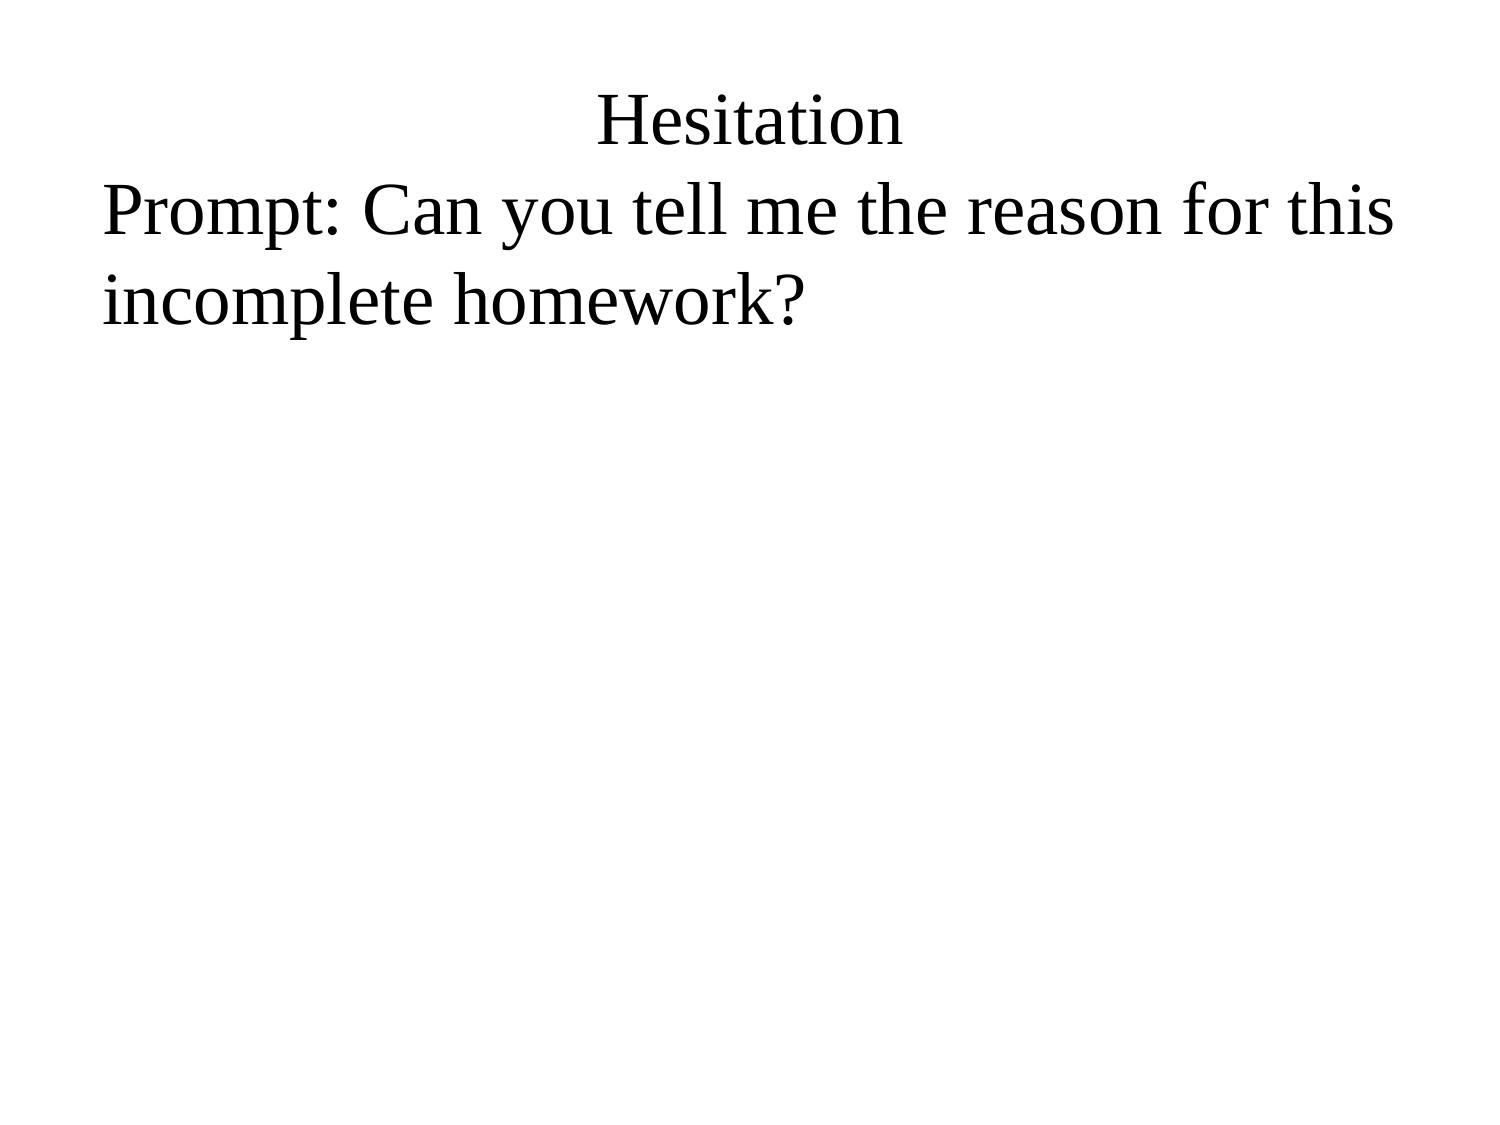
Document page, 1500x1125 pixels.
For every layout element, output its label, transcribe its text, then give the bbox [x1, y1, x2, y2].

text_box Hesitation Prompt: Can you tell me the reason for this incomplete homework? [87, 62, 1413, 348]
